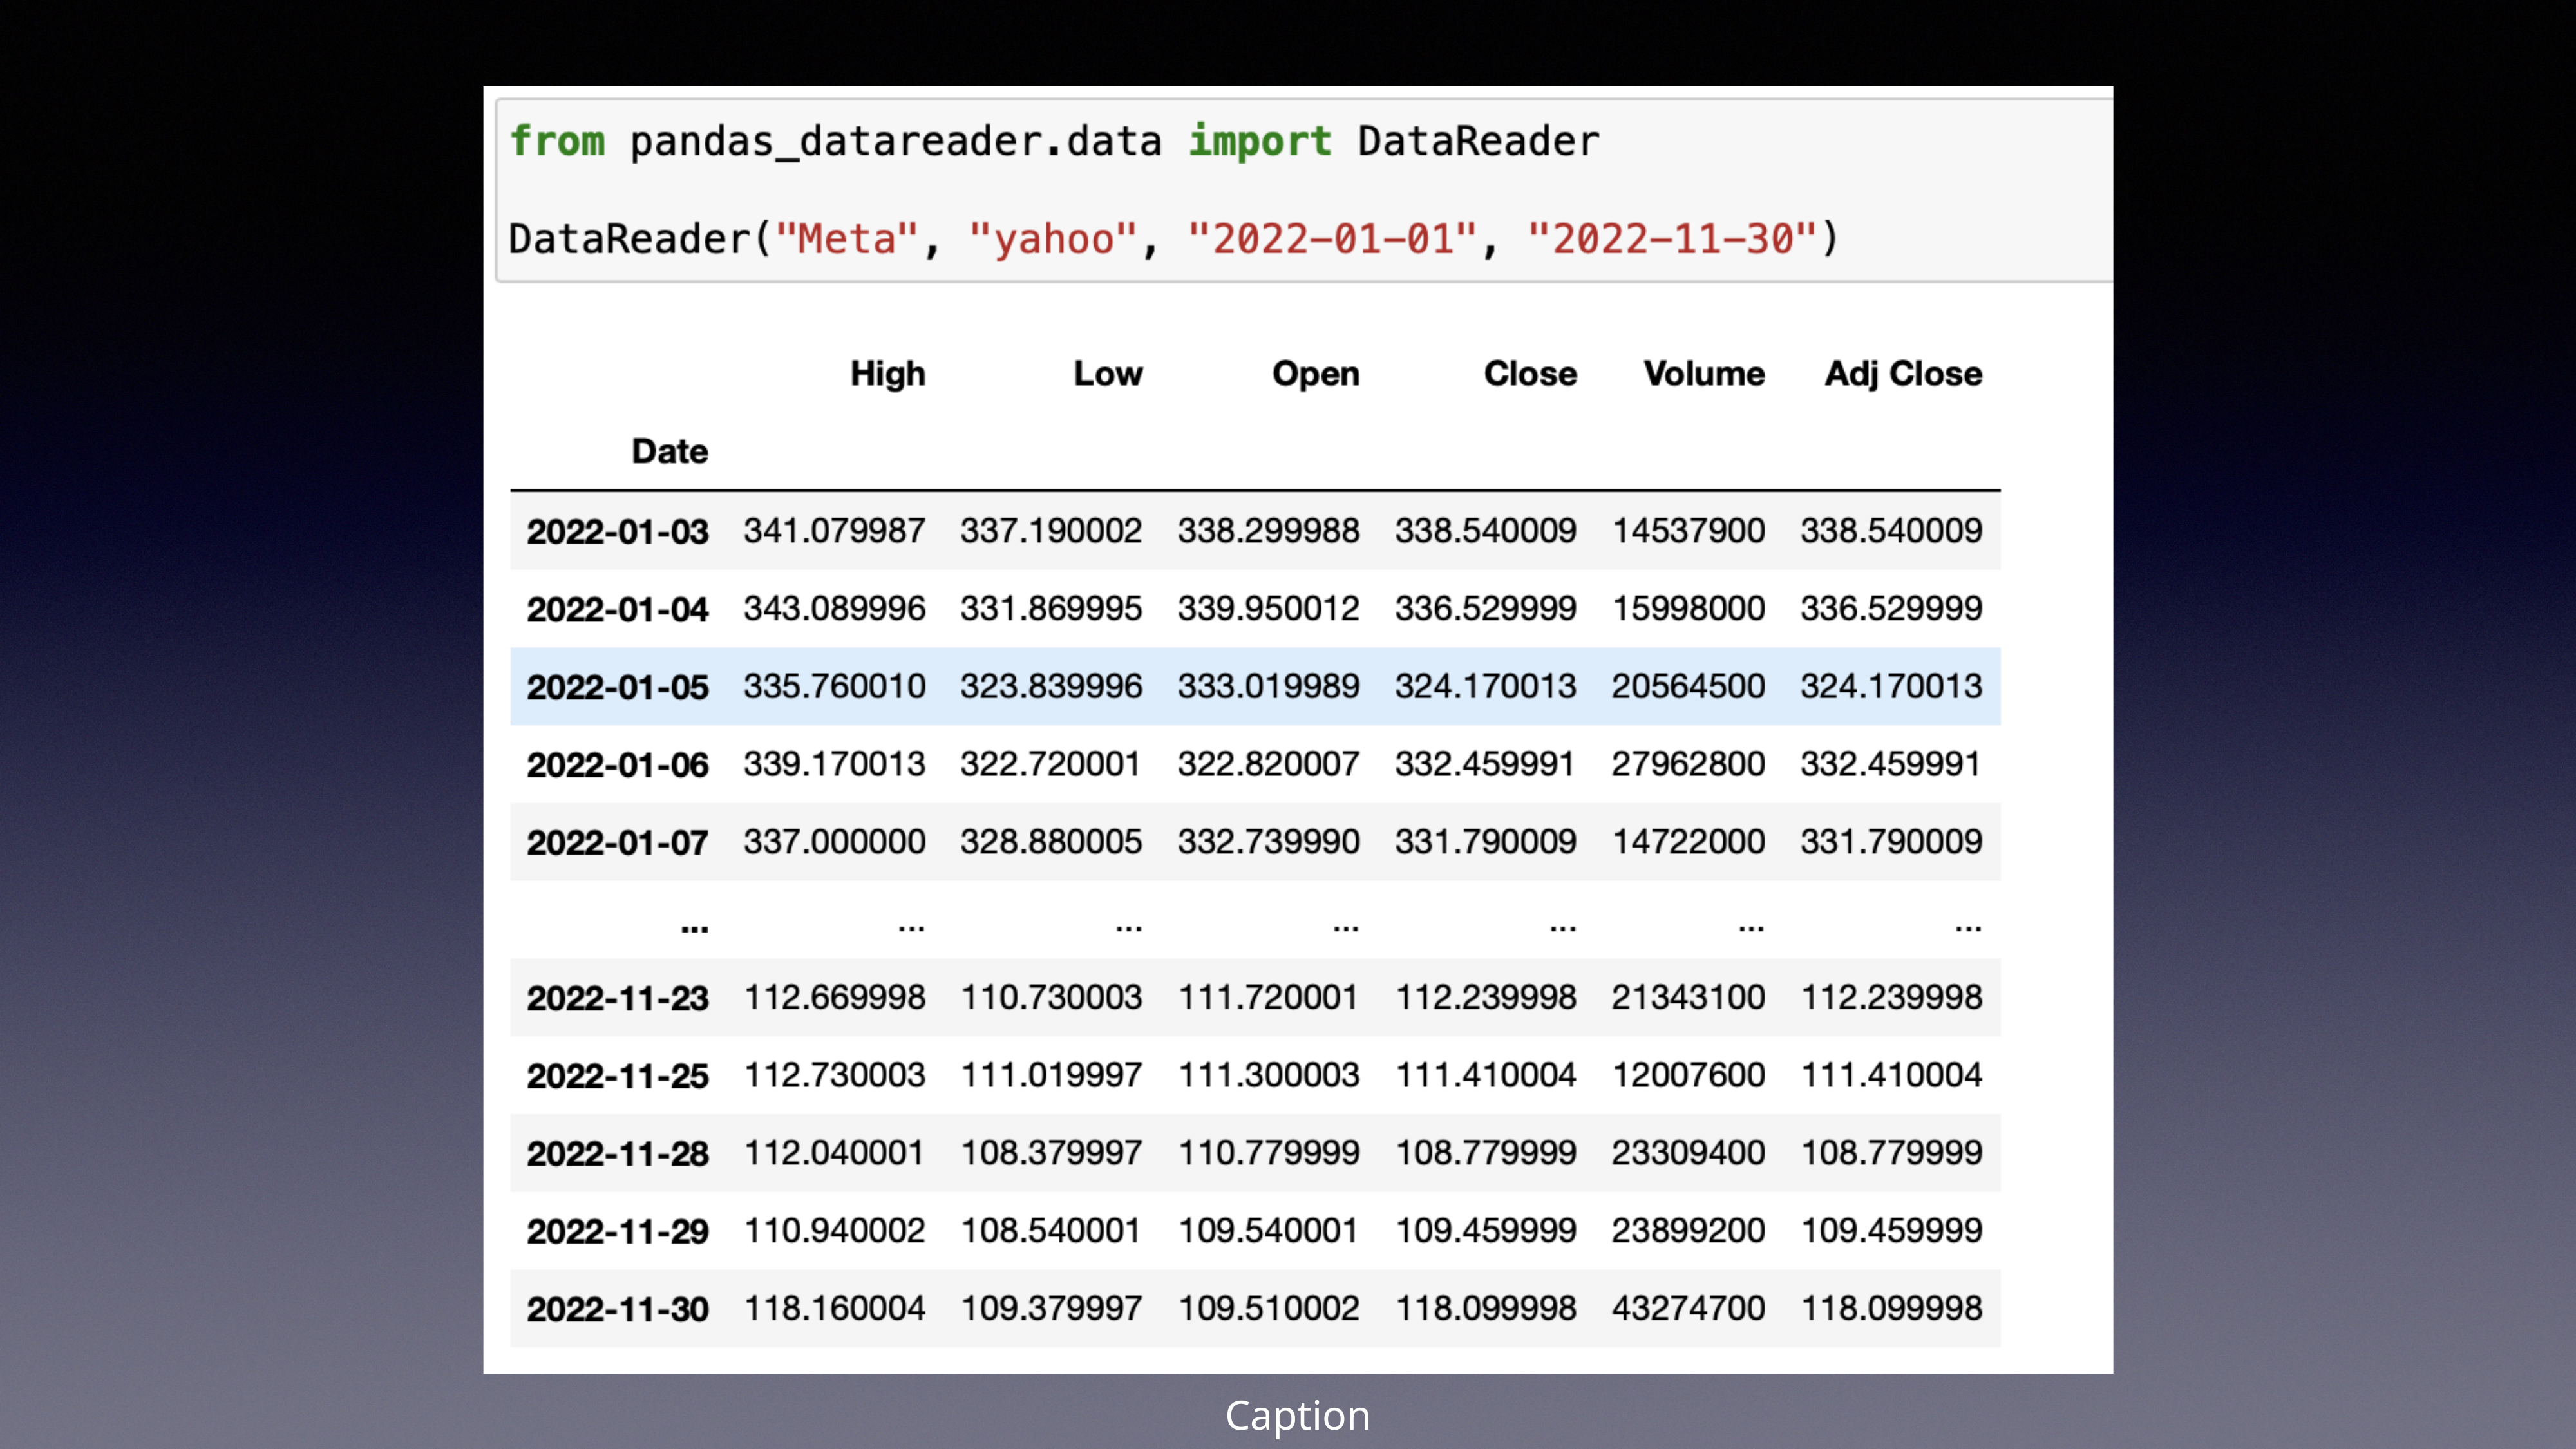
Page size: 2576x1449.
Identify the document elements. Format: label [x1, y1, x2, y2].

text_box [483, 86, 2114, 1446]
picture [0, 0, 2576, 1449]
